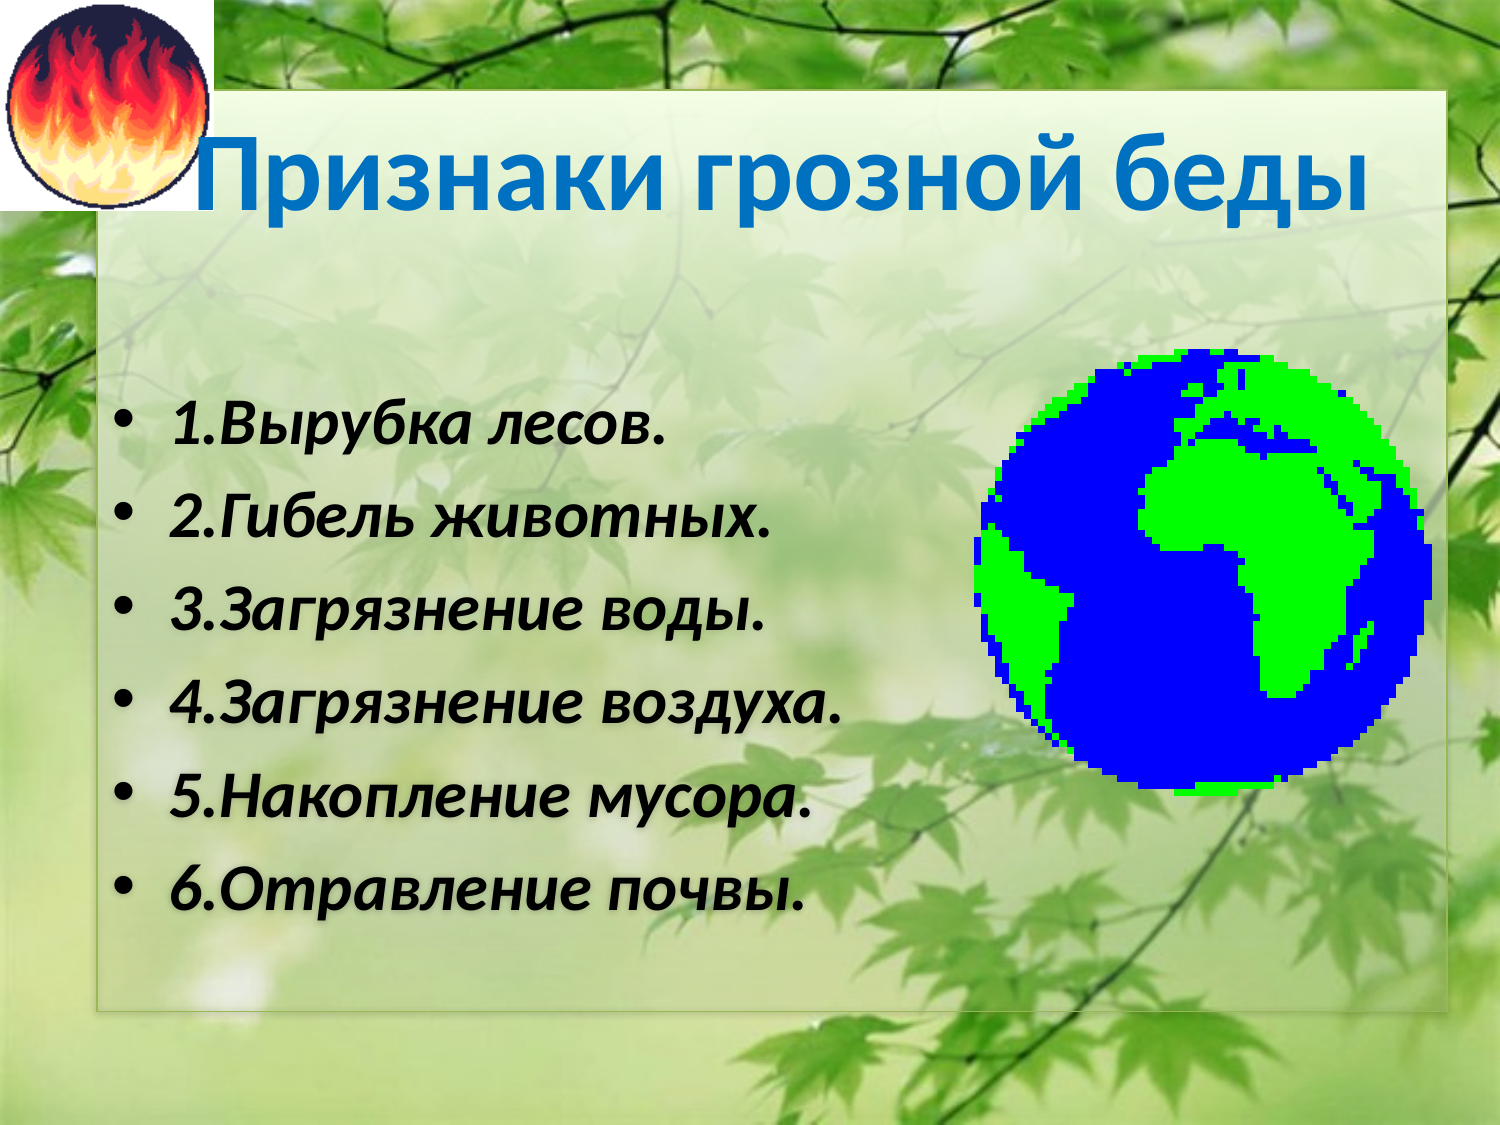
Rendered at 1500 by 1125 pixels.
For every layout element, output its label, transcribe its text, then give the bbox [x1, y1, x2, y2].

picture [0, 0, 1500, 1125]
text_box Признаки грозной беды [106, 89, 1459, 240]
list 1.Вырубка лесов. 2.Гибель животных. 3.Загрязнение воды. 4.Загрязнение воздуха. 5.Накопление мусора. 6.Отравление почвы. [96, 220, 1448, 1012]
